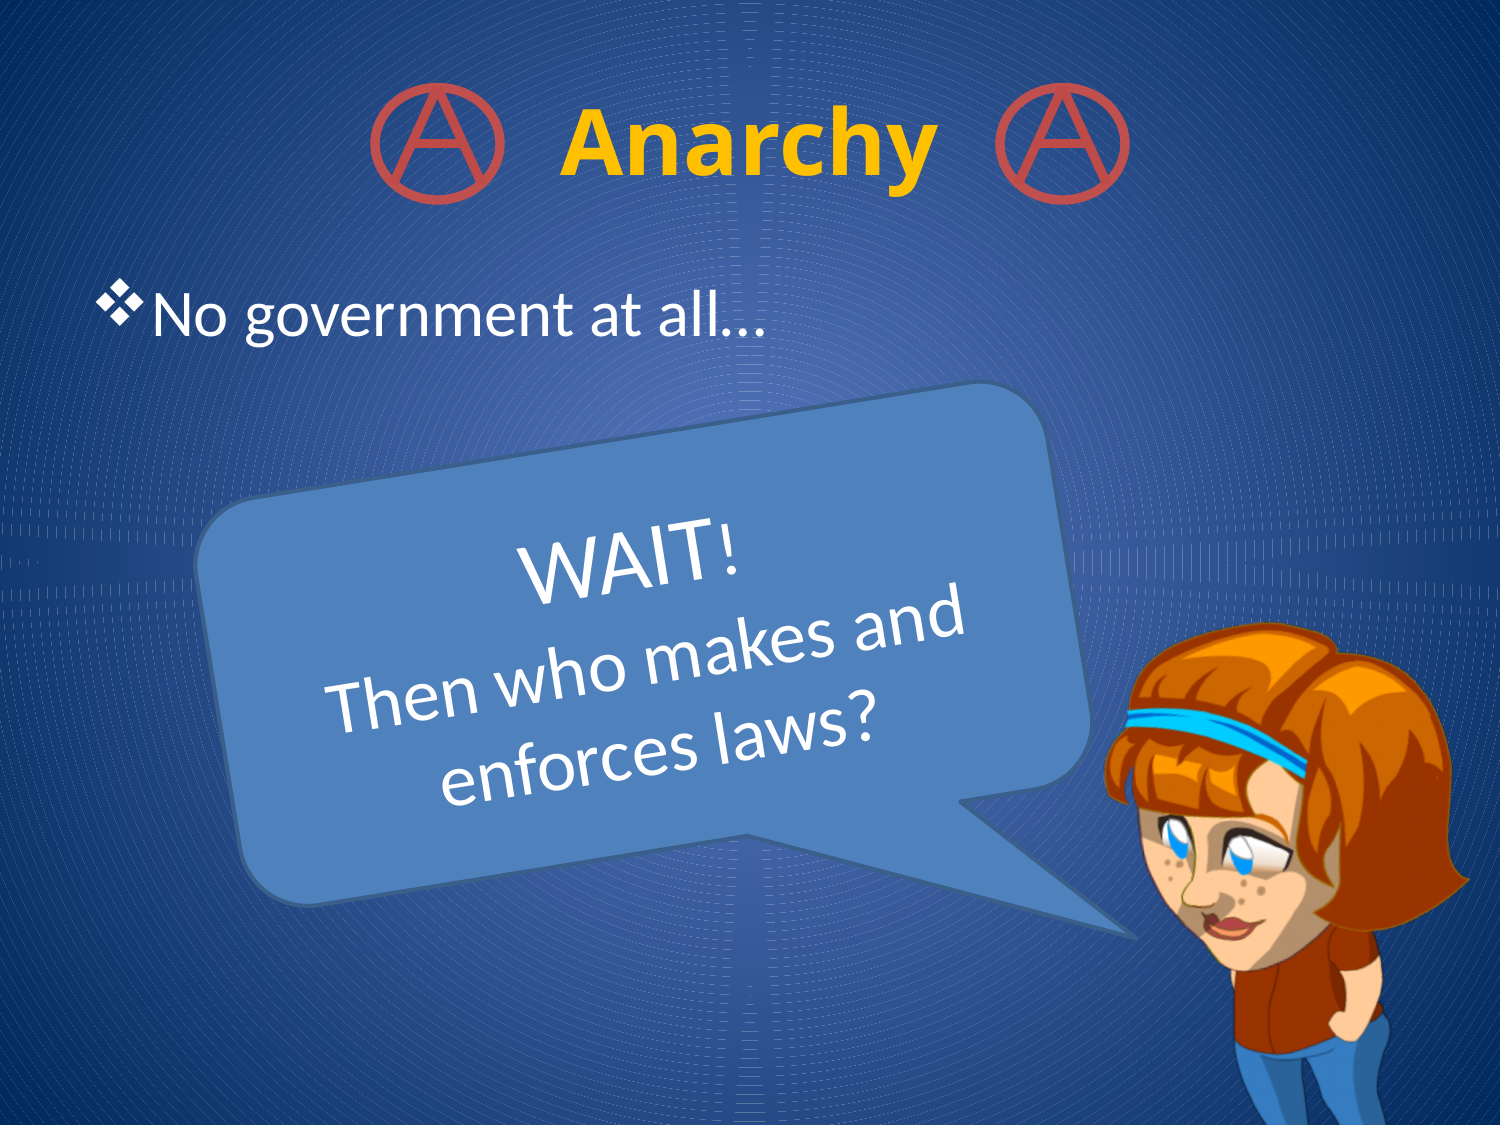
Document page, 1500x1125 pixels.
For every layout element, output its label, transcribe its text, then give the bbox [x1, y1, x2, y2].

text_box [374, 87, 501, 201]
picture [1088, 601, 1499, 1125]
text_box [999, 87, 1126, 201]
list No government at all… [74, 262, 1426, 1006]
title Anarchy [74, 44, 1426, 233]
text_box WAIT! Then who makes and enforces laws? [193, 379, 1113, 935]
